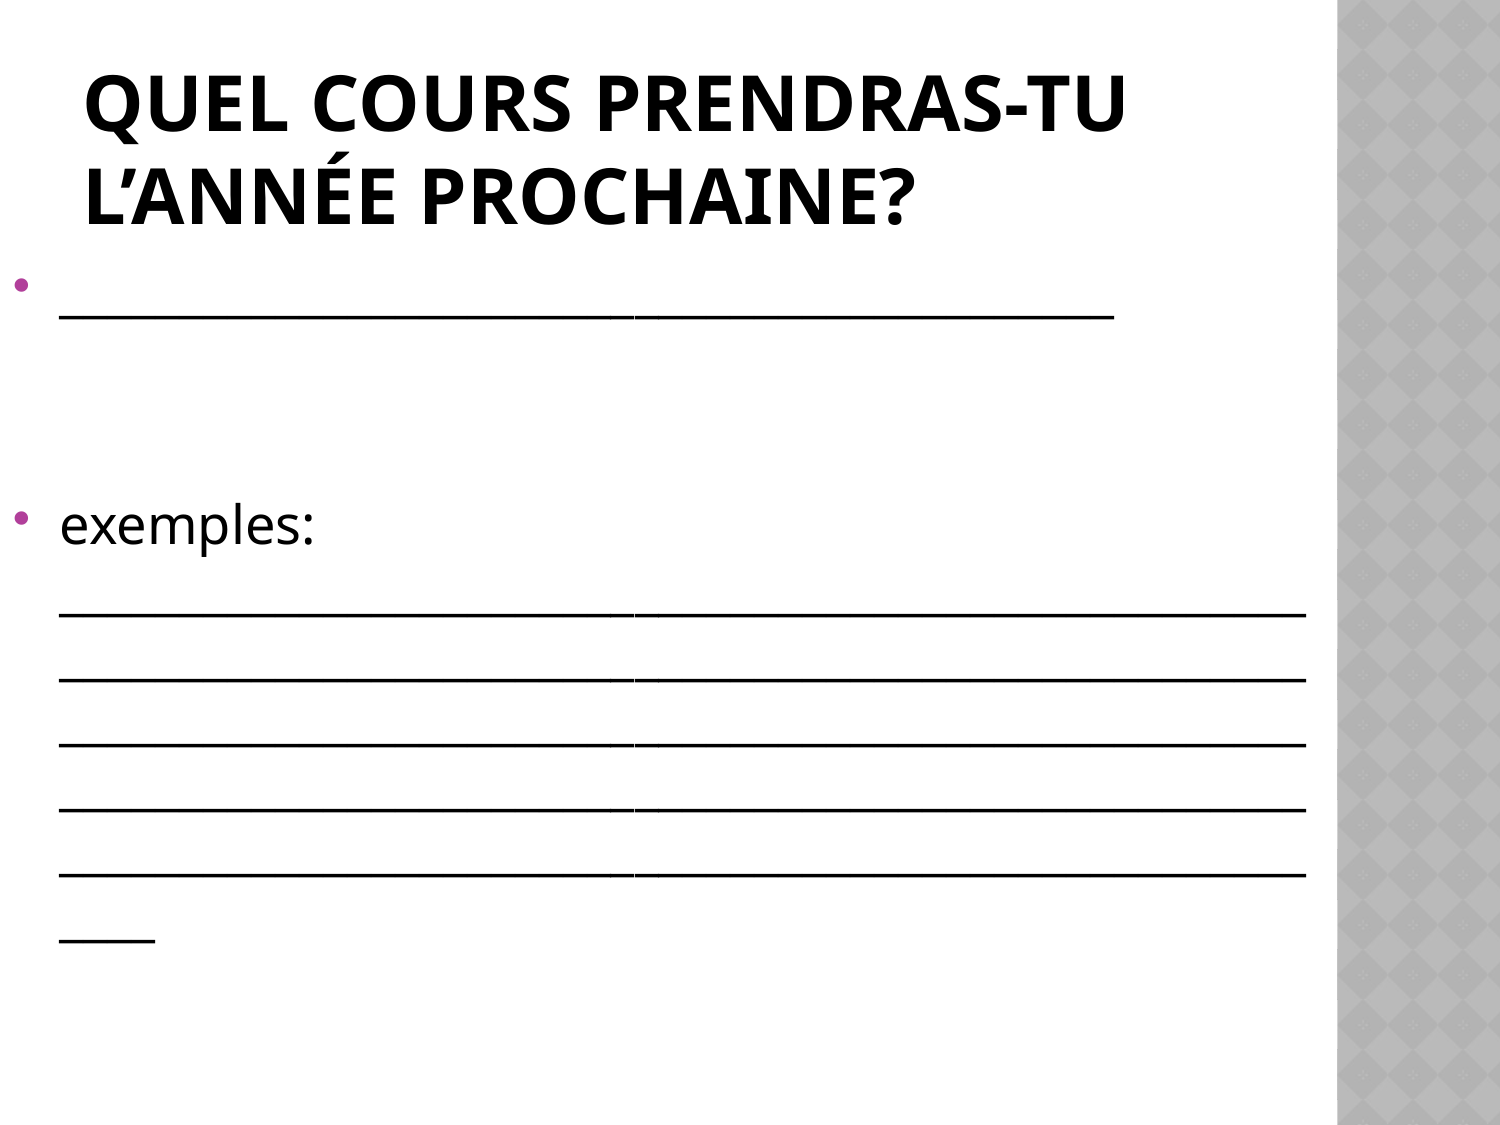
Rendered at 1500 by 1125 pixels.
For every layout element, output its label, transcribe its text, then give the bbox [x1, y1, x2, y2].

list ____________________________________________ exemples: ________________________________________________________________________________________________________________________________________________________________________________________________________________________________________________________________________ [0, 249, 1338, 1125]
title Quel cours prendras-tu l’année prochaine? [75, 52, 1263, 240]
